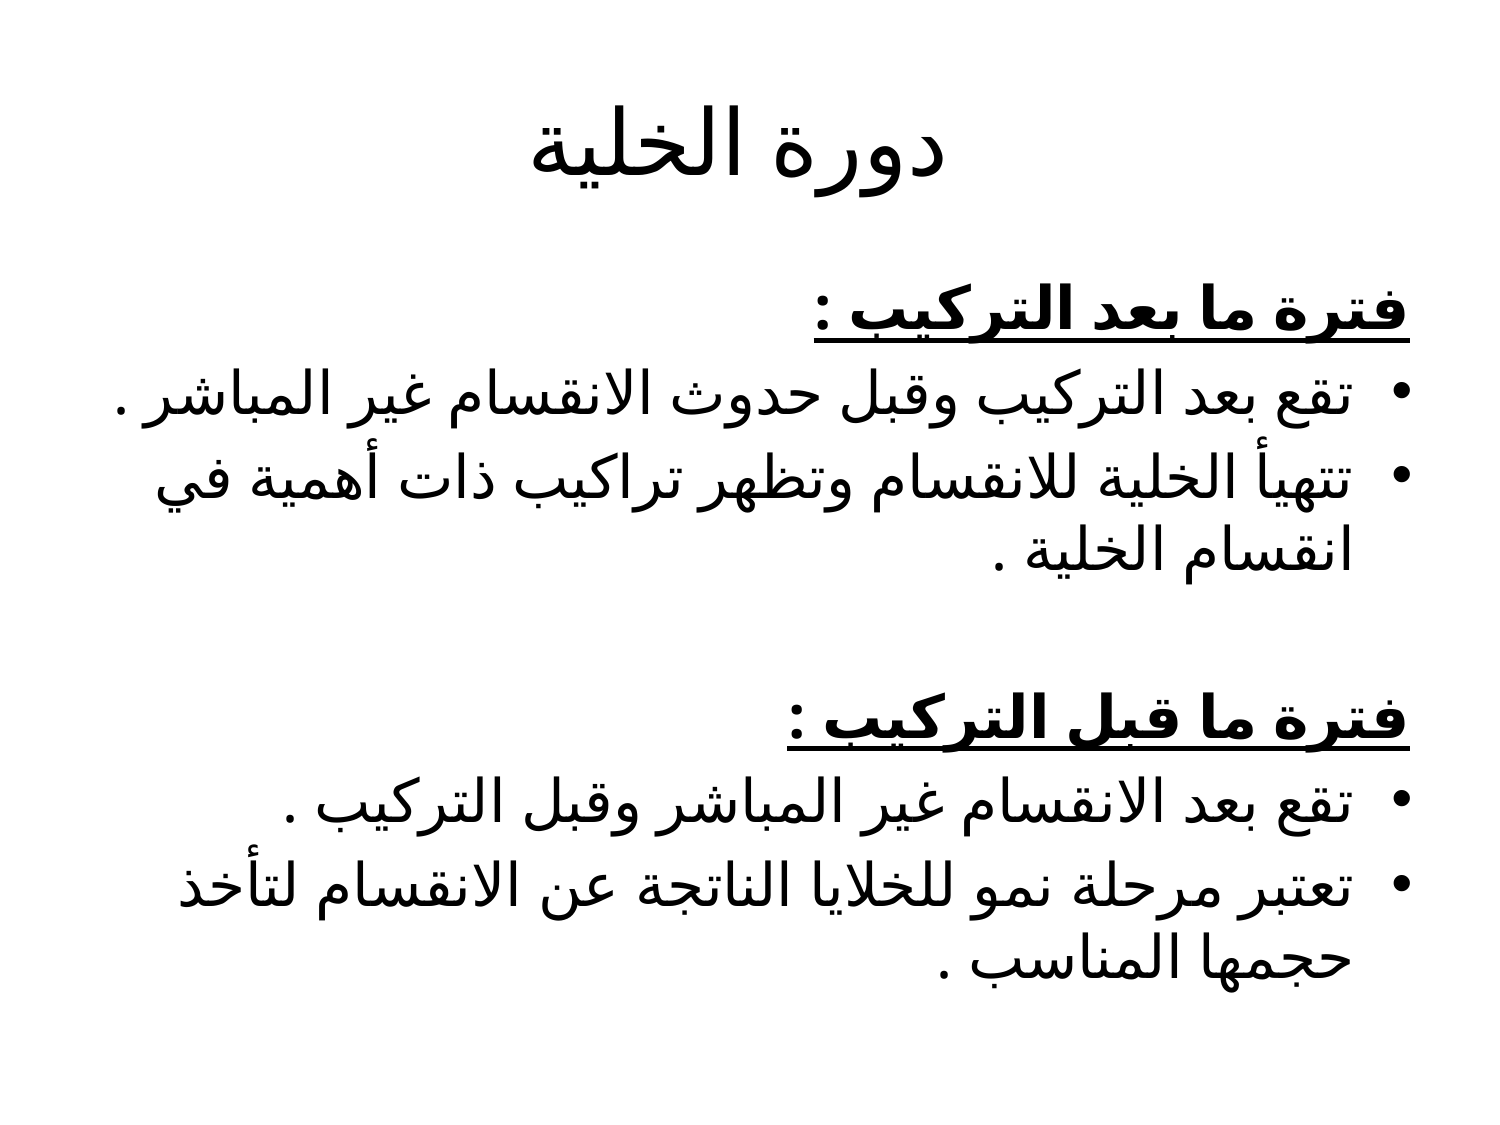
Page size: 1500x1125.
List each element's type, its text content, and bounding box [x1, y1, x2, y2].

list فترة ما بعد التركيب : تقع بعد التركيب وقبل حدوث الانقسام غير المباشر . تتهيأ الخلية للانقسام وتظهر تراكيب ذات أهمية في انقسام الخلية . فترة ما قبل التركيب : تقع بعد الانقسام غير المباشر وقبل التركيب . تعتبر مرحلة نمو للخلايا الناتجة عن الانقسام لتأخذ حجمها المناسب . [75, 262, 1425, 1005]
title دورة الخلية [75, 45, 1425, 233]
